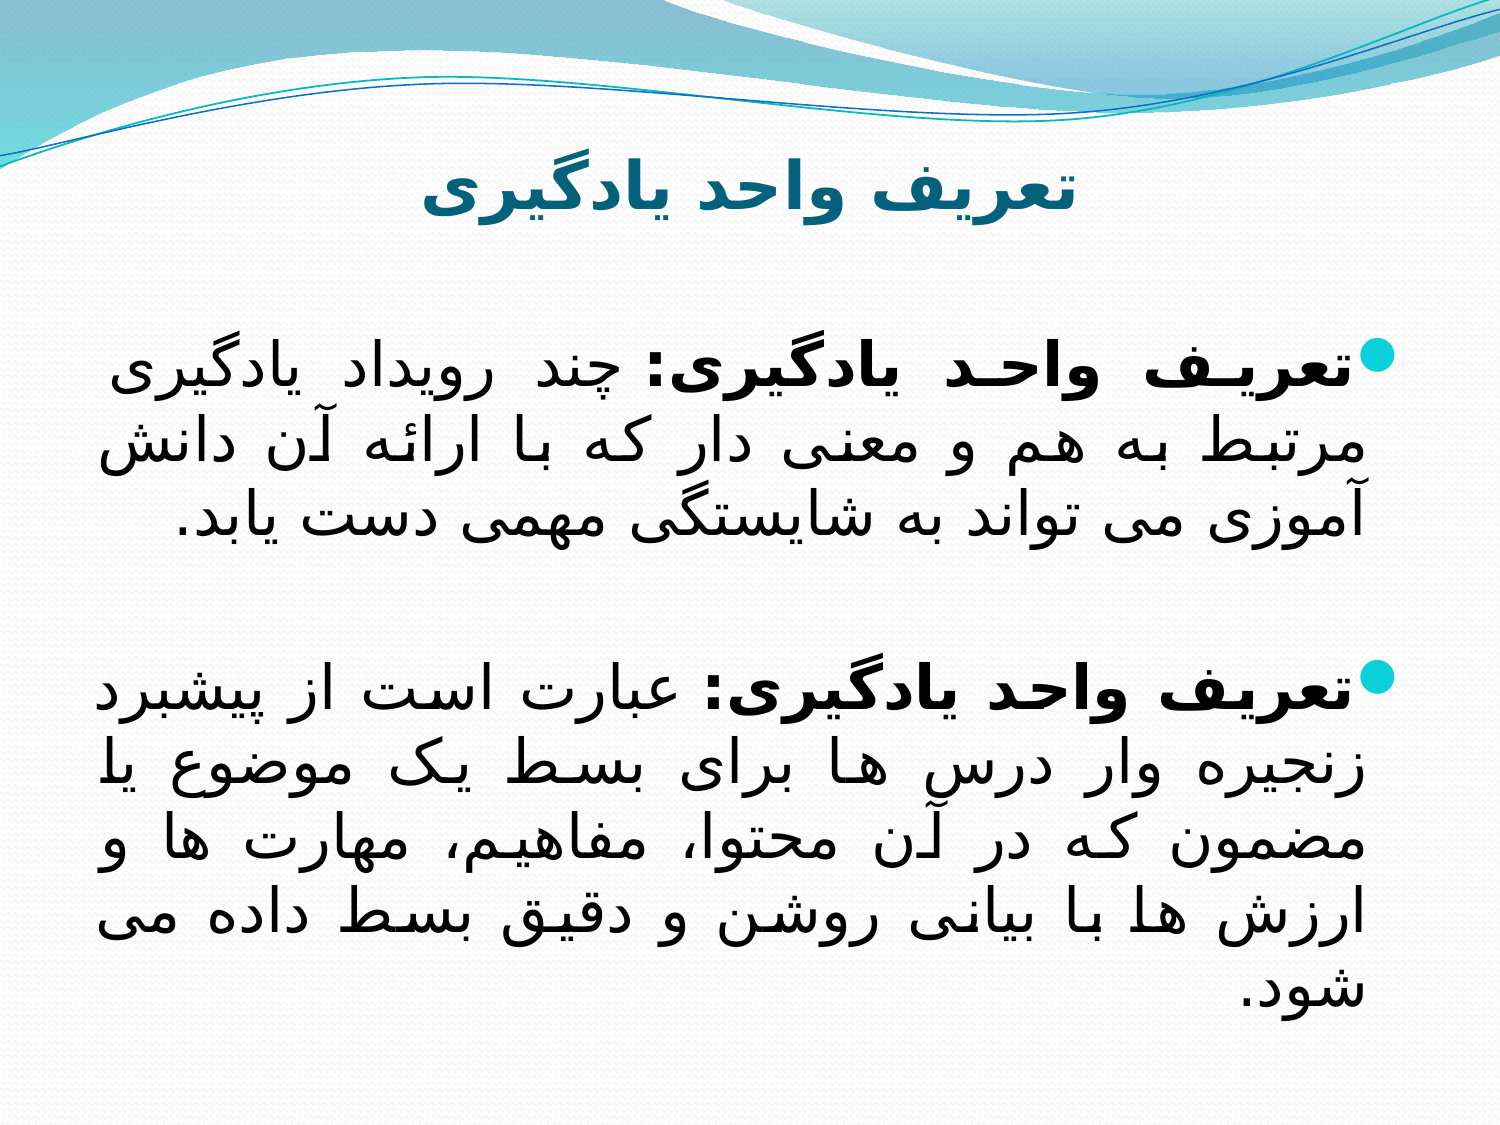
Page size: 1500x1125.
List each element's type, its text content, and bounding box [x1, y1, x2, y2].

title تعریف واحد یادگیری [75, 115, 1425, 303]
list تعریف واحد یادگیری: چند رویداد یادگیری مرتبط به هم و معنی دار که با ارائه آن دانش آموزی می تواند به شایستگی مهمی دست یابد. تعریف واحد یادگیری: عبارت است از پیشبرد زنجیره وار درس ها برای بسط یک موضوع یا مضمون که در آن محتوا، مفاهیم، مهارت ها و ارزش ها با بیانی روشن و دقیق بسط داده می شود. [75, 317, 1425, 1038]
